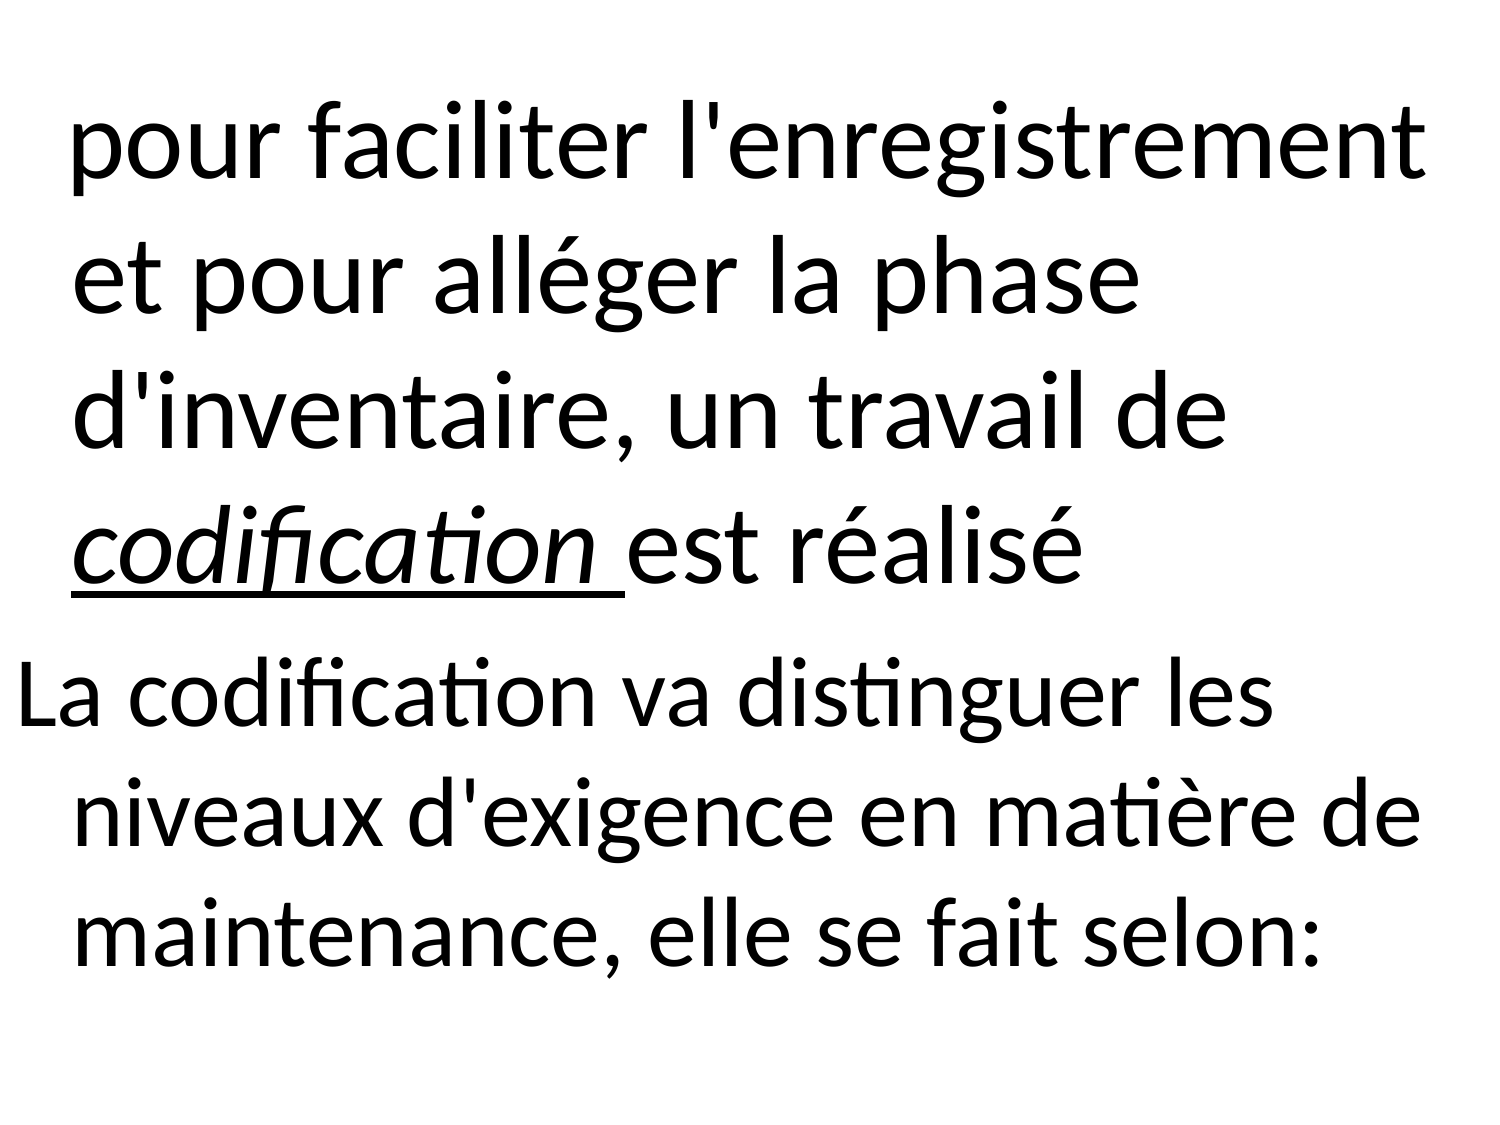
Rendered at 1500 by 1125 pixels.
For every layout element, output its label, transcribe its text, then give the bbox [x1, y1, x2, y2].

list pour faciliter l'enregistrement et pour alléger la phase d'inventaire, un travail de codification est réalisé La codification va distinguer les niveaux d'exigence en matière de maintenance, elle se fait selon: [0, 58, 1500, 1043]
